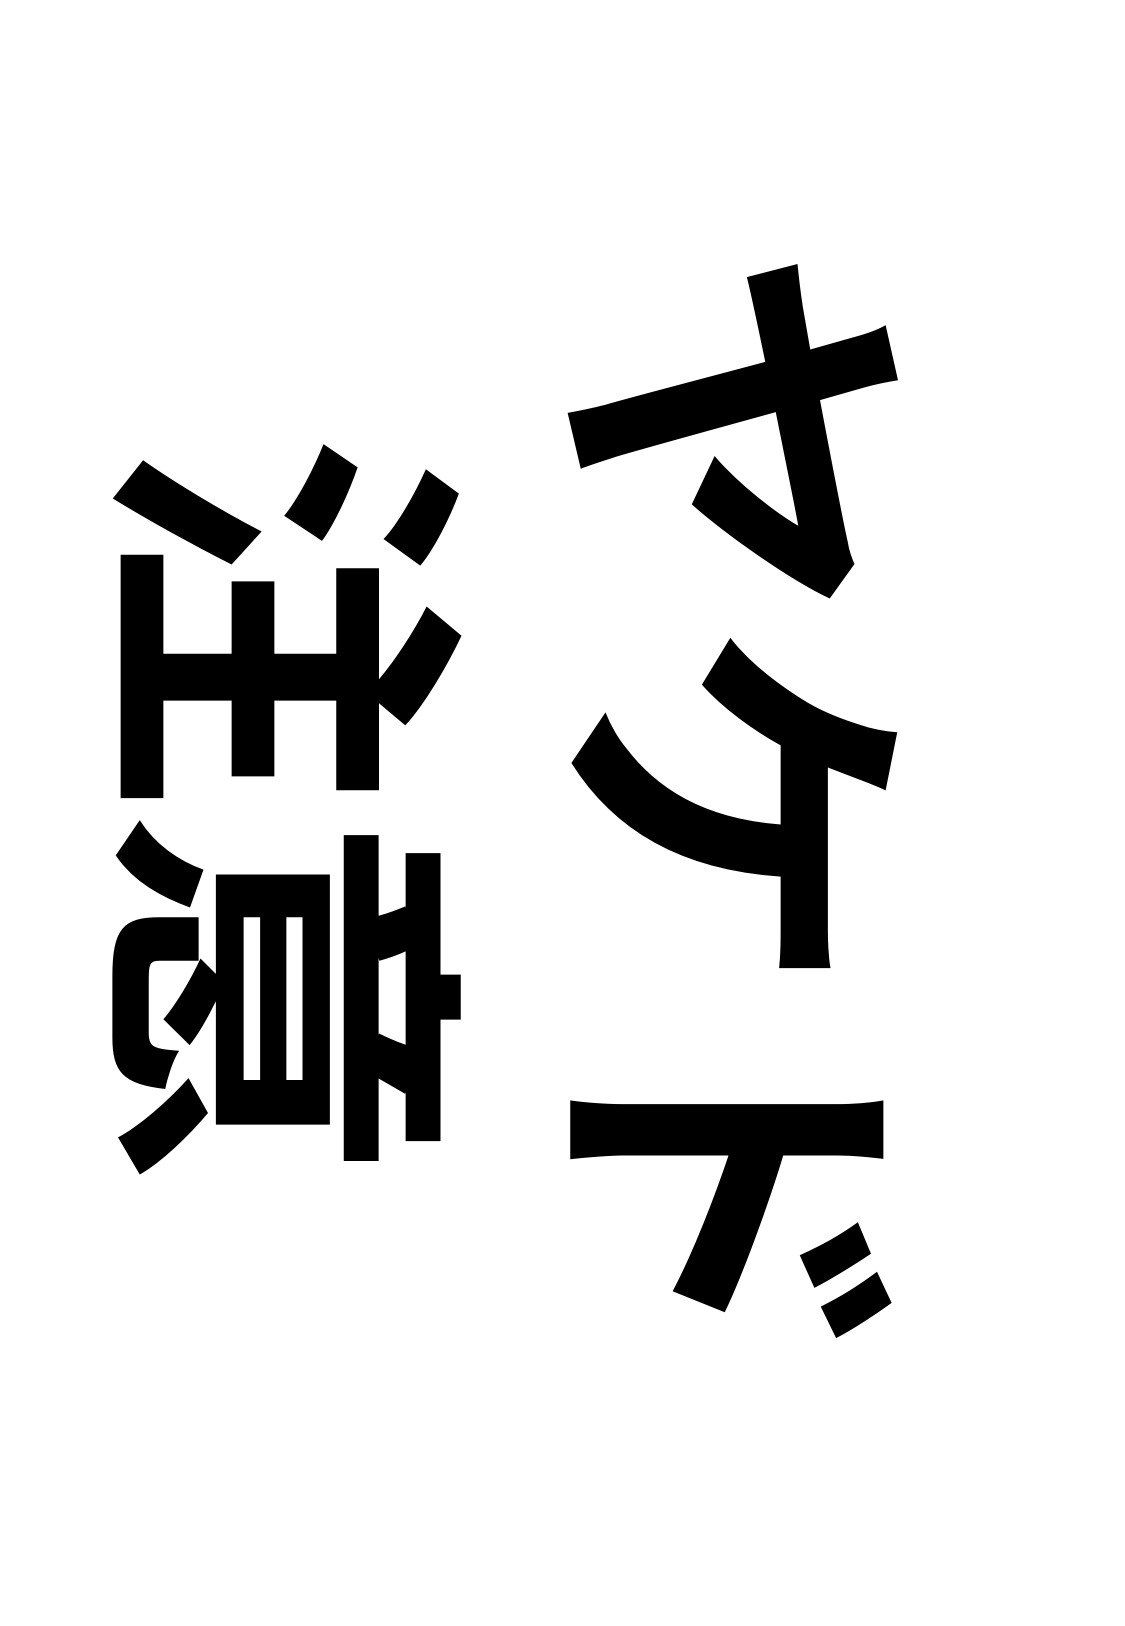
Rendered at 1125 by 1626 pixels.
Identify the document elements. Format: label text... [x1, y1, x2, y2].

text_box ヤケド 注意 [60, 120, 1000, 1499]
